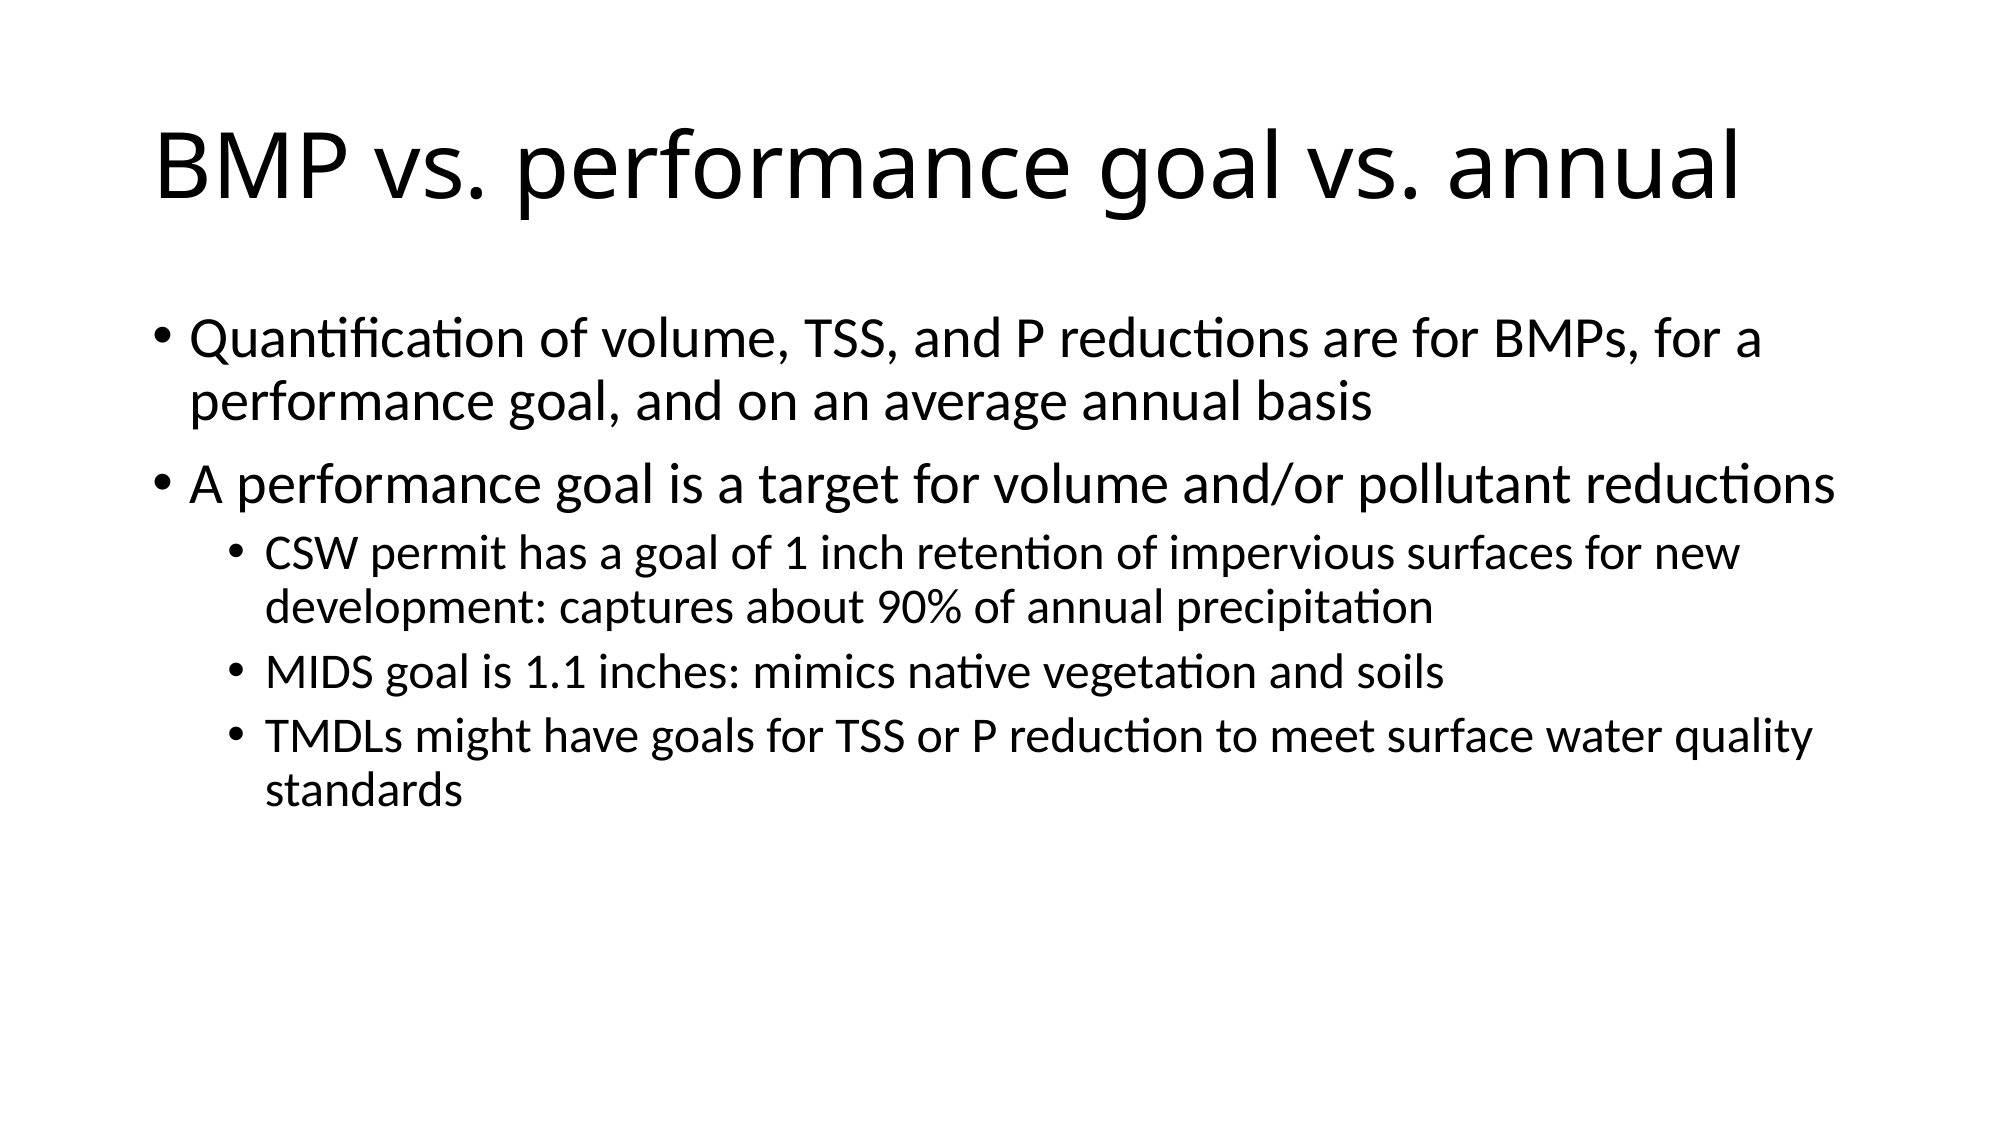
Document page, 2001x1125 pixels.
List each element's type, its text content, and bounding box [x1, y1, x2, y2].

list Quantification of volume, TSS, and P reductions are for BMPs, for a performance goal, and on an average annual basis A performance goal is a target for volume and/or pollutant reductions CSW permit has a goal of 1 inch retention of impervious surfaces for new development: captures about 90% of annual precipitation MIDS goal is 1.1 inches: mimics native vegetation and soils TMDLs might have goals for TSS or P reduction to meet surface water quality standards [137, 299, 1863, 1014]
title BMP vs. performance goal vs. annual [137, 59, 1863, 278]
